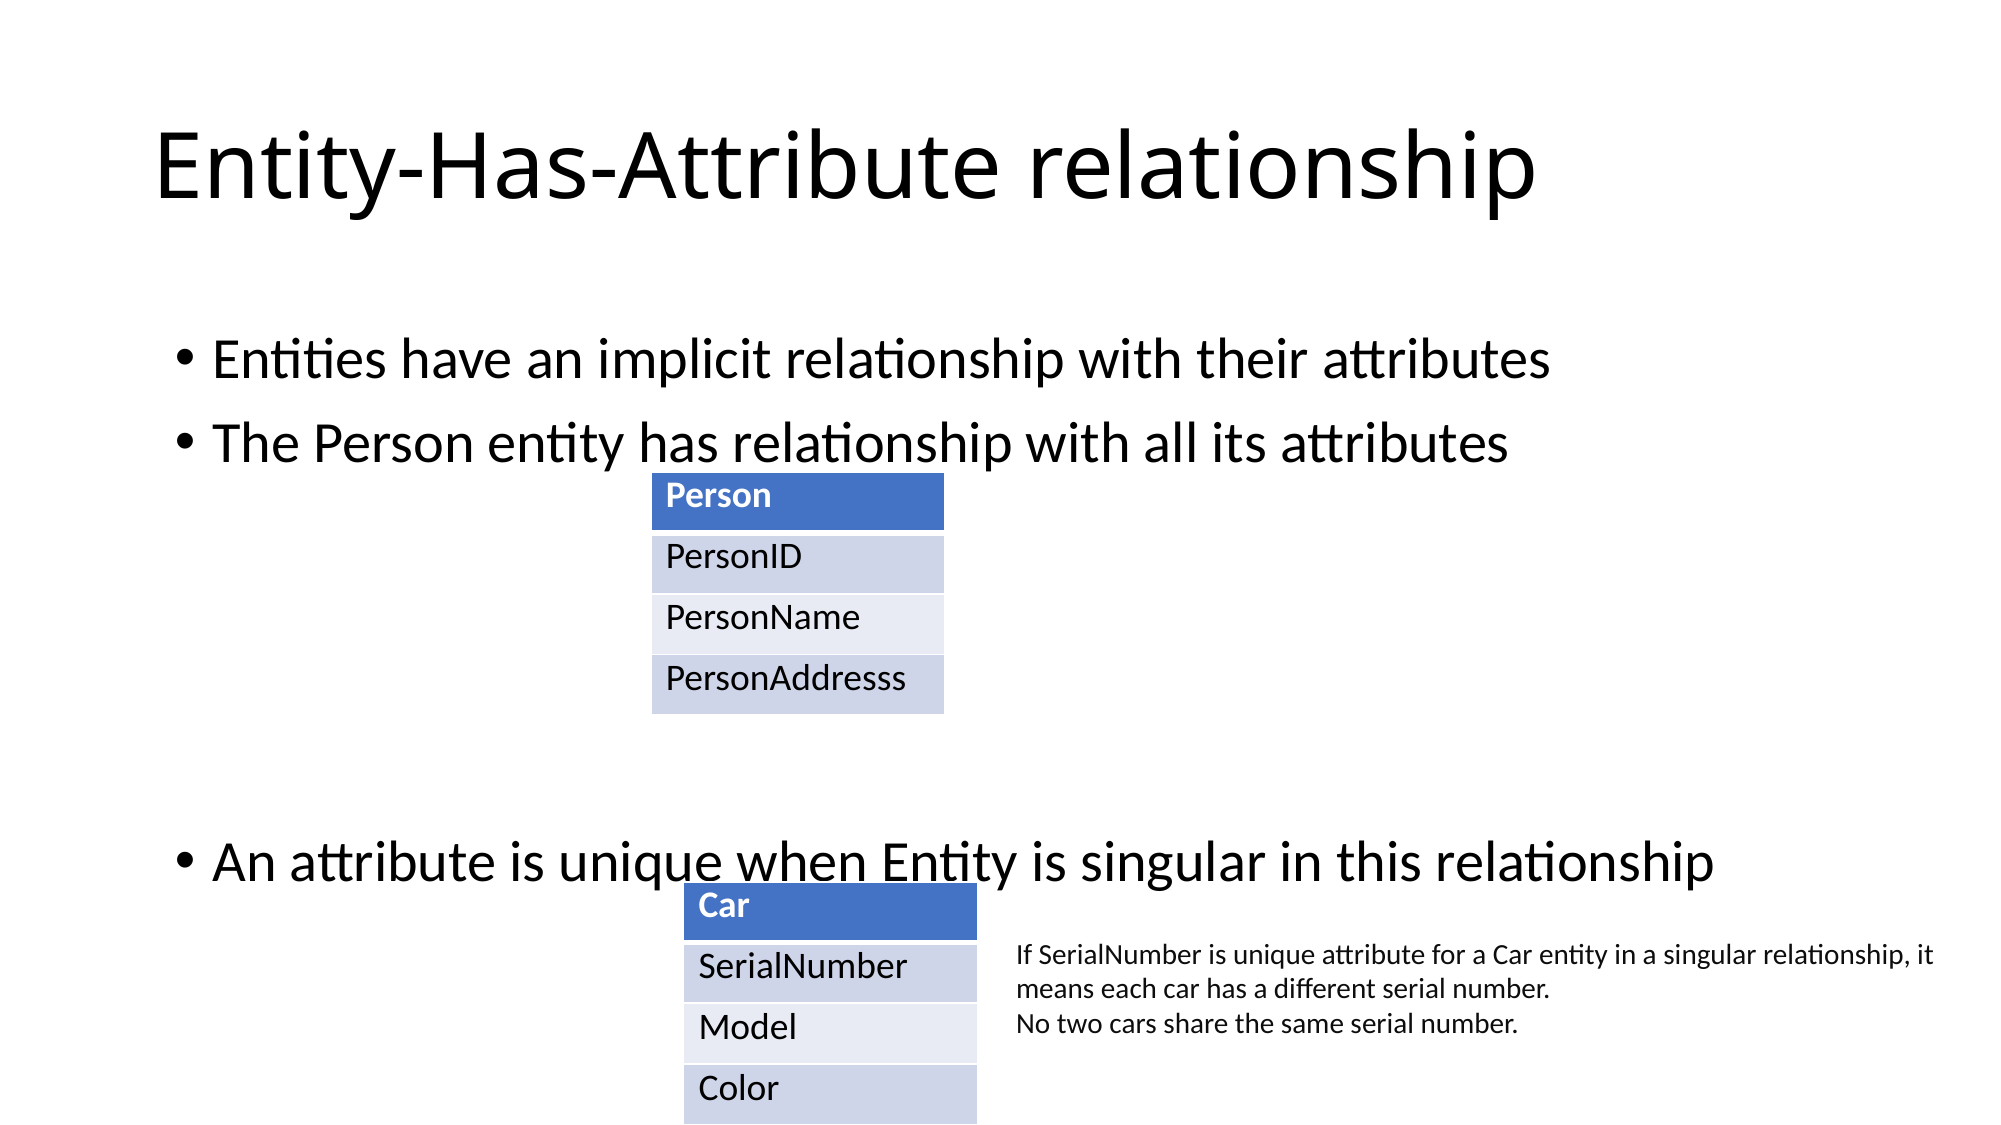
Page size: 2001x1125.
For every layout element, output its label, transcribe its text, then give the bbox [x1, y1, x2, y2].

title Entity-Has-Attribute relationship [137, 59, 1863, 278]
table_cell PersonName [652, 595, 944, 654]
table_header Person [652, 473, 944, 530]
table_header Car [684, 883, 977, 940]
table_cell SerialNumber [684, 945, 977, 1002]
table_cell PersonAddresss [652, 655, 944, 714]
list Entities have an implicit relationship with their attributes The Person entity has relationship with all its attributes An attribute is unique when Entity is singular in this relationship [159, 320, 1885, 1035]
table_cell PersonID [652, 536, 944, 593]
table_cell Model [684, 1004, 977, 1063]
text_box If SerialNumber is unique attribute for a Car entity in a singular relationship, it means each car has a different serial number. No two cars share the same serial number. [1001, 927, 2000, 1048]
table_cell Color [684, 1065, 977, 1124]
